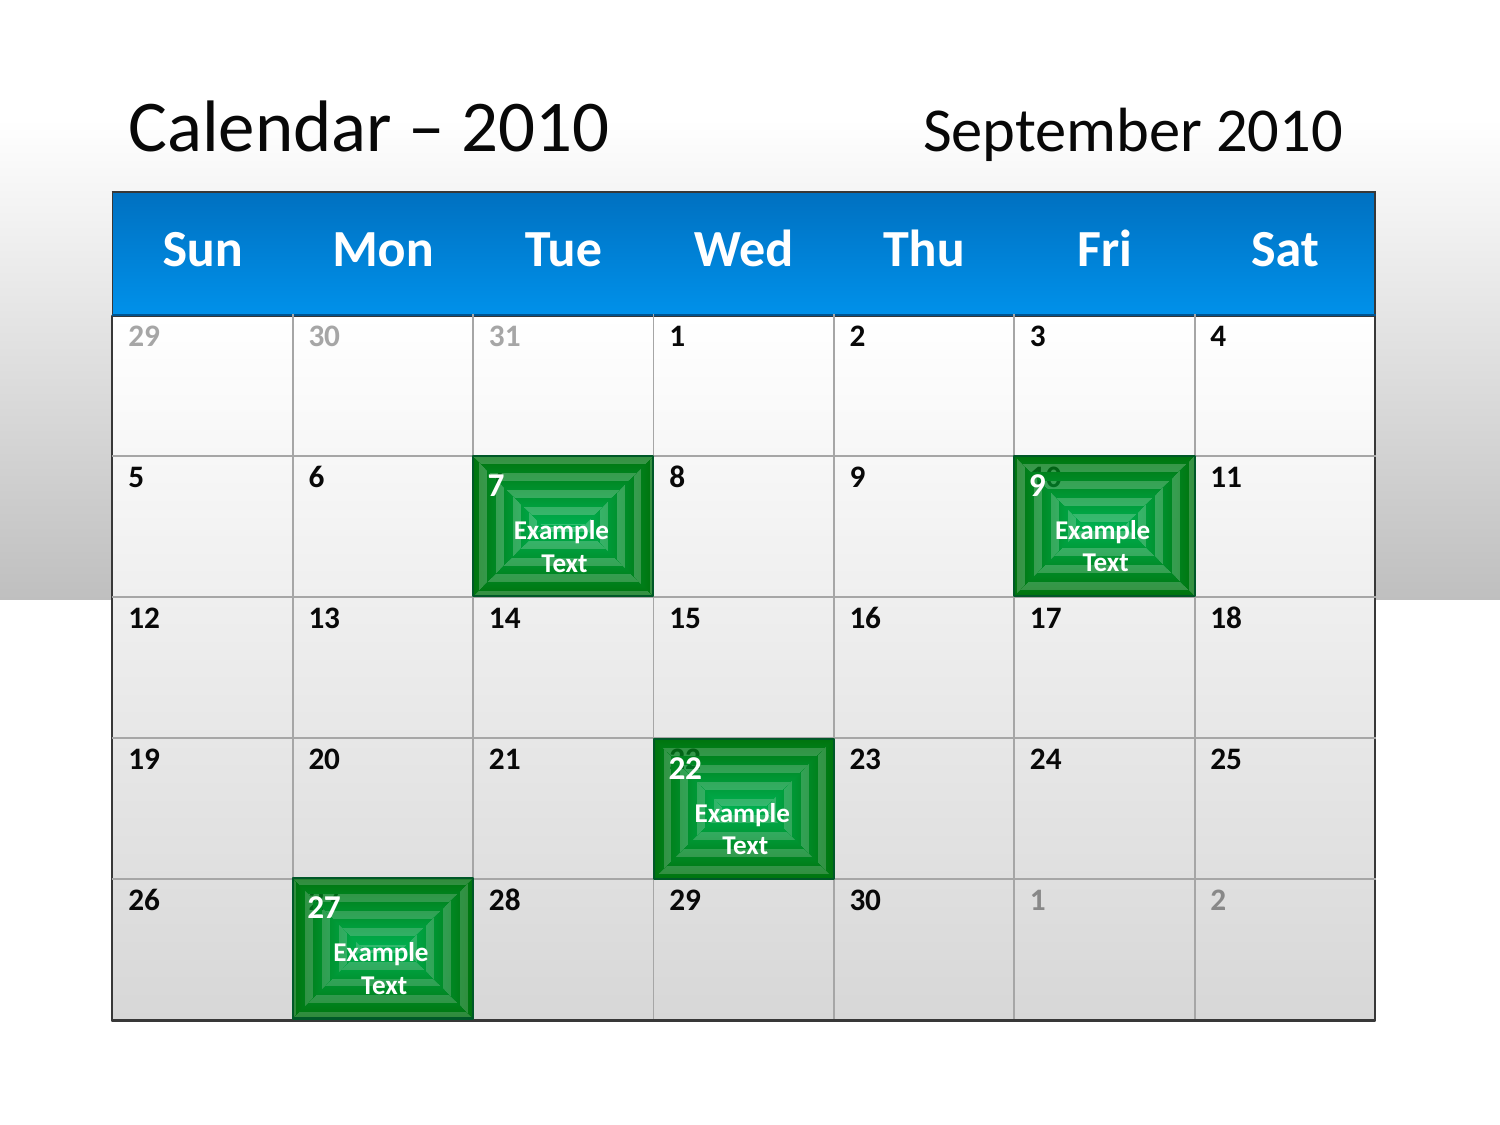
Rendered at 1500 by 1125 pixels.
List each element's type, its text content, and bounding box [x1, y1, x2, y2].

table_cell 9 [835, 457, 1012, 596]
table_cell 30 [294, 316, 472, 455]
table_cell 6 [294, 457, 471, 596]
table_cell 14 [474, 599, 653, 737]
text_box Example Text [1026, 504, 1185, 585]
table_cell 13 [294, 598, 472, 737]
table_cell Sat [1195, 193, 1374, 314]
text_box Example Text [304, 927, 464, 1008]
text_box [0, 0, 1500, 602]
text_box 22 [652, 737, 836, 881]
table_cell 3 [1015, 316, 1194, 454]
table_cell 20 [294, 739, 472, 876]
table_cell 29 [113, 316, 292, 455]
table_cell 30 [835, 880, 1013, 1019]
table_cell 25 [1196, 739, 1374, 878]
table_cell 21 [474, 739, 652, 878]
table_header Calendar – 2010 September 2010 [113, 75, 1375, 191]
table_cell 26 [113, 880, 290, 1019]
table_cell 4 [1196, 316, 1374, 455]
table_cell Wed [654, 193, 834, 314]
table_cell Thu [834, 193, 1014, 314]
table_cell 18 [1196, 598, 1374, 737]
table_cell 17 [1015, 598, 1194, 737]
table_cell 19 [113, 739, 292, 878]
table_cell Tue [473, 193, 654, 314]
table_cell 16 [835, 598, 1013, 737]
table_cell 24 [1015, 739, 1194, 878]
table_cell 5 [113, 457, 292, 596]
text_box 9 [1012, 454, 1197, 598]
table_cell 8 [655, 457, 833, 596]
table_cell 23 [836, 739, 1013, 878]
table_cell 2 [835, 316, 1013, 455]
table_cell Mon [293, 193, 473, 314]
table_cell 15 [654, 598, 833, 737]
table_cell 1 [1015, 880, 1194, 1019]
table_cell Fri [1014, 193, 1195, 314]
table_cell Sun [113, 193, 293, 314]
table_cell 28 [475, 880, 653, 1019]
text_box Example Text [485, 505, 644, 586]
table_cell 1 [654, 316, 833, 455]
table_cell 31 [474, 316, 653, 454]
table_cell 2 [1196, 880, 1374, 1019]
text_box Example Text [666, 787, 825, 868]
text_box 7 [471, 454, 655, 599]
table_cell 12 [113, 598, 292, 737]
text_box 27 [290, 876, 475, 1021]
table_cell 29 [654, 881, 833, 1019]
table_cell 11 [1197, 457, 1374, 596]
